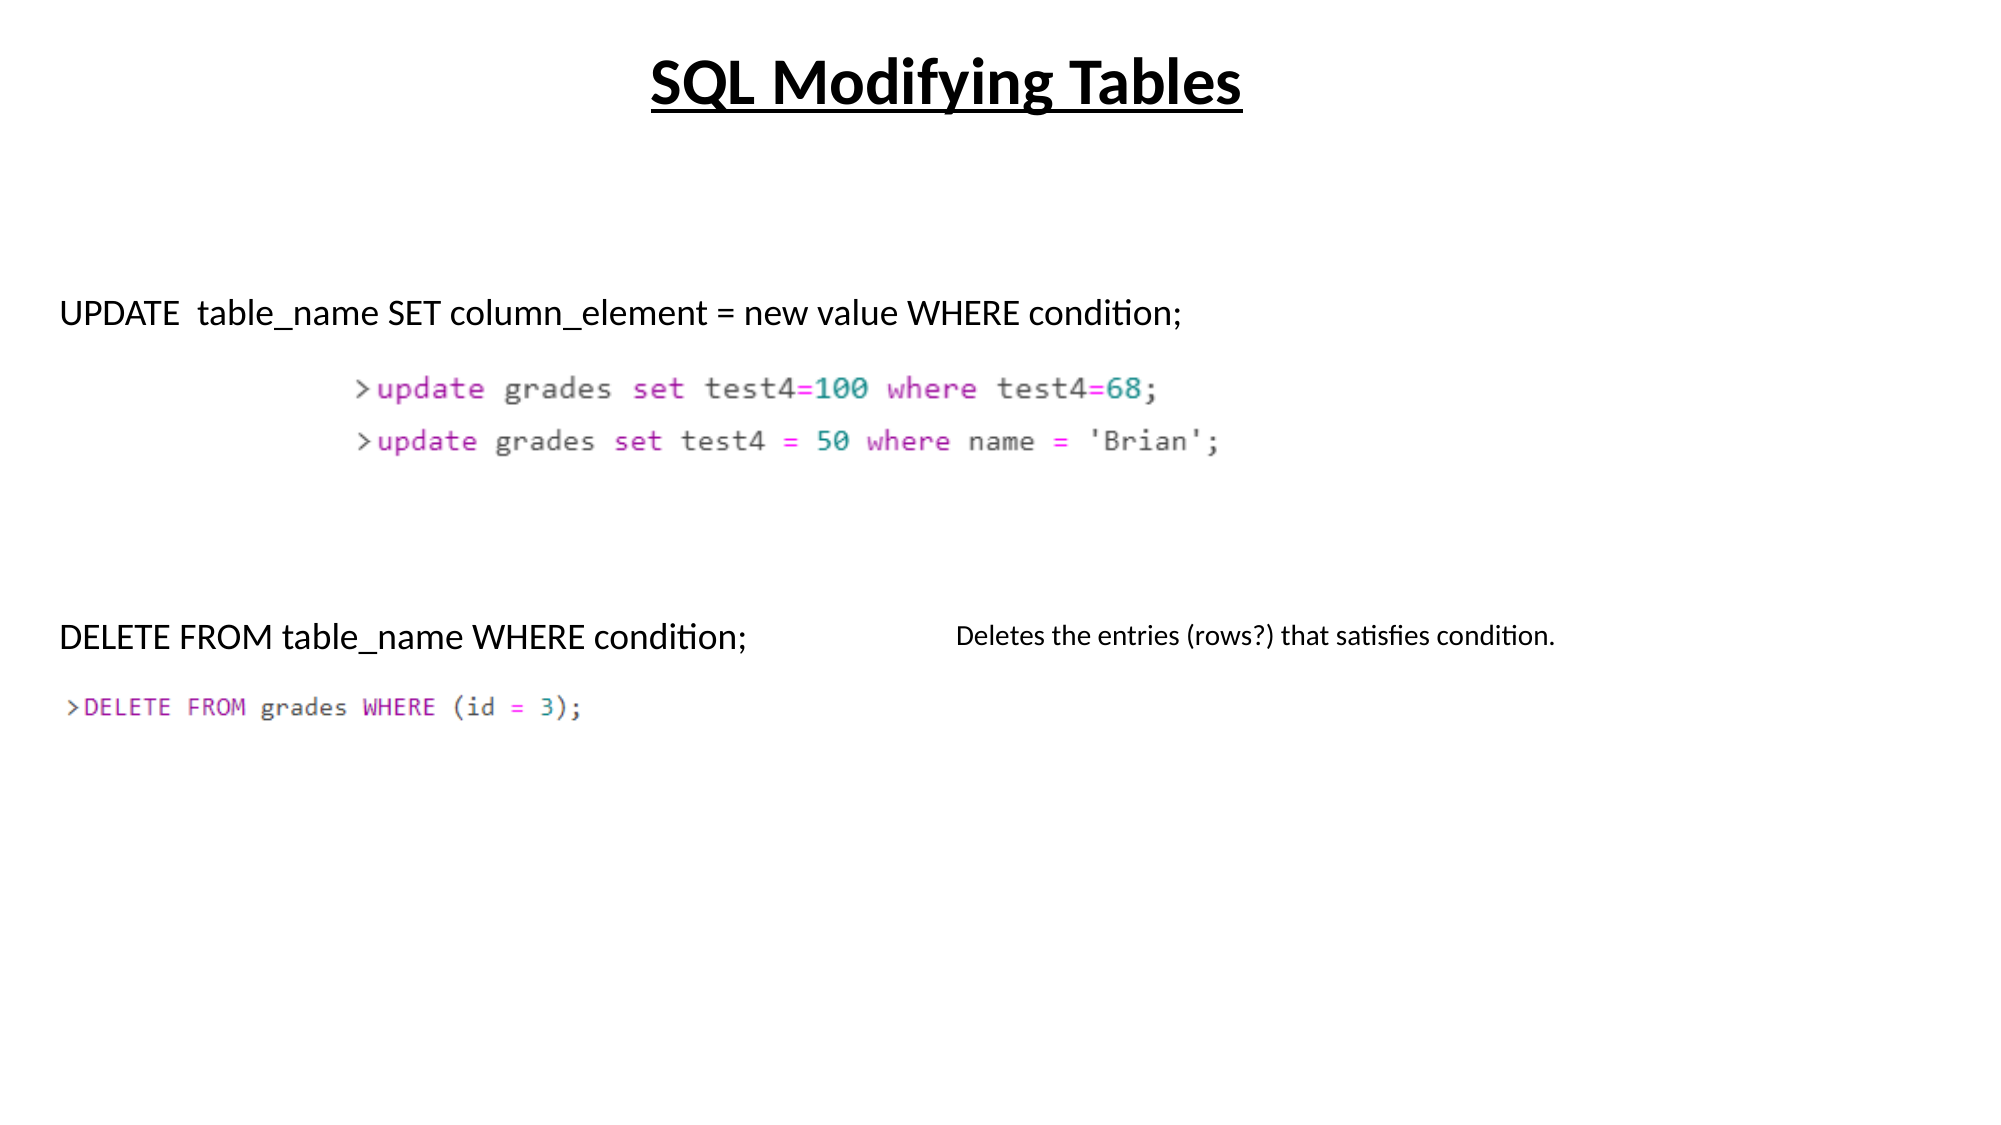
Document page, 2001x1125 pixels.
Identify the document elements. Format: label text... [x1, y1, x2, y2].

text_box UPDATE table_name SET column_element = new value WHERE condition; [44, 280, 1292, 341]
text_box Deletes the entries (rows?) that satisfies condition. [941, 609, 1643, 659]
text_box DELETE FROM table_name WHERE condition; [44, 604, 806, 664]
picture [62, 682, 588, 729]
picture [339, 364, 1230, 466]
text_box SQL Modifying Tables [635, 30, 1258, 126]
